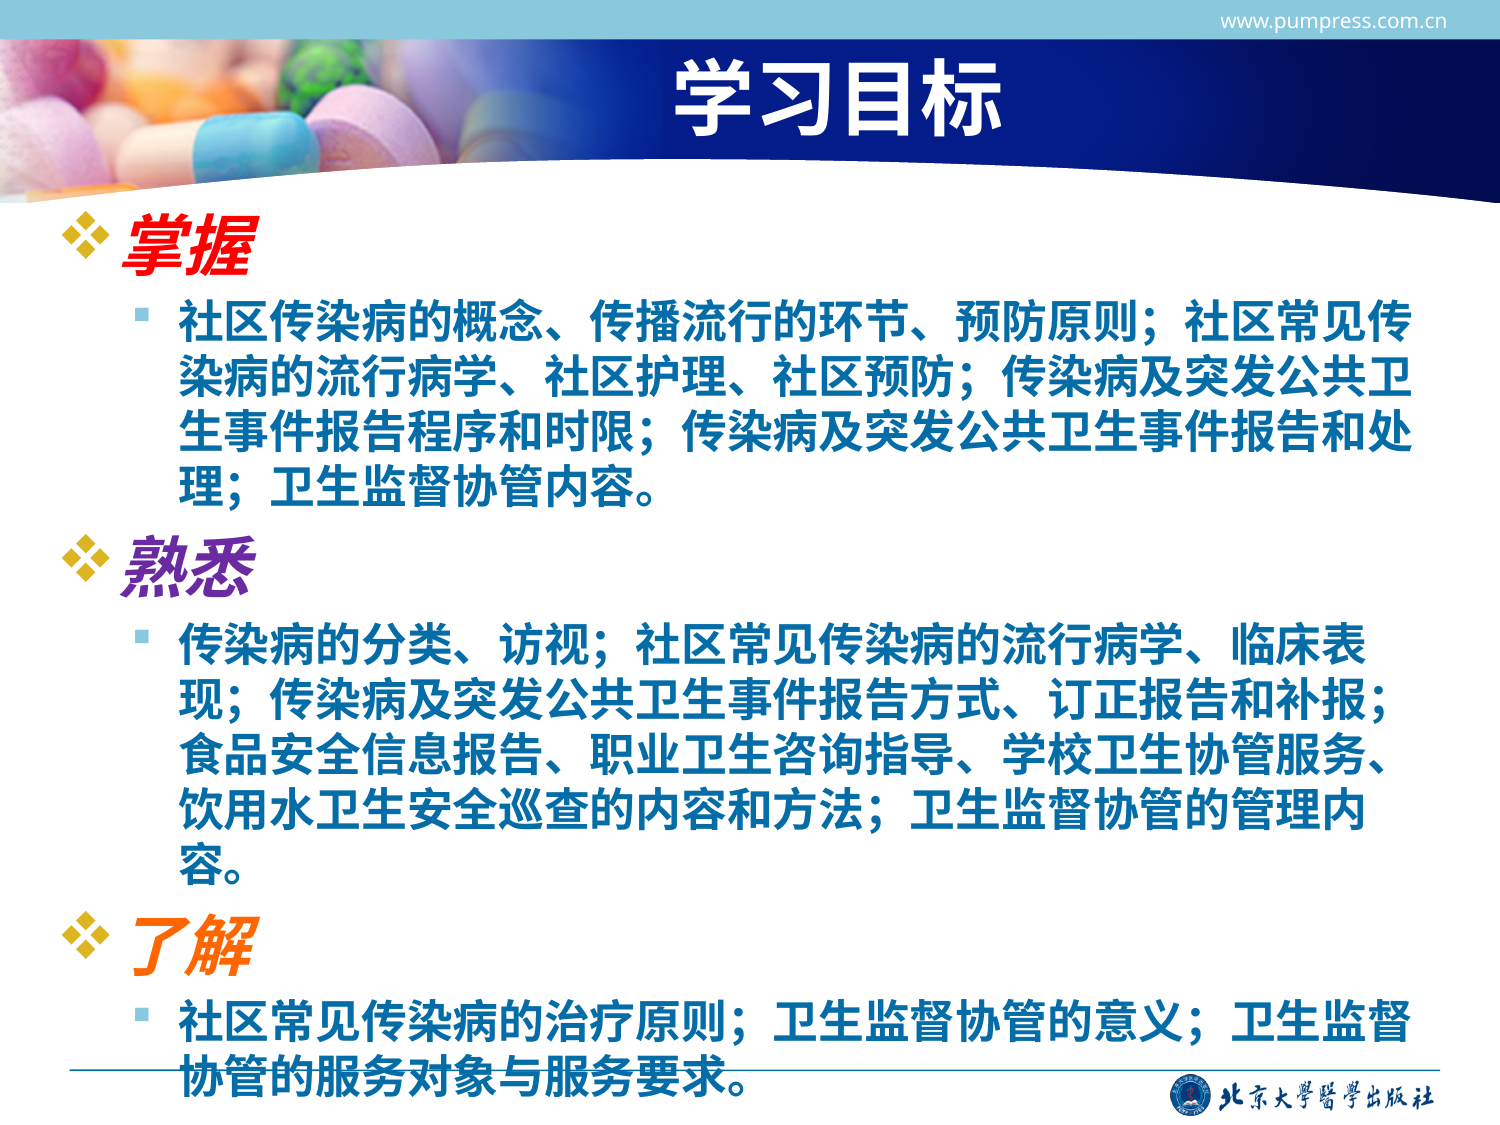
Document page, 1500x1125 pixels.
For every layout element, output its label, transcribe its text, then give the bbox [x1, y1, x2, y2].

picture [0, 40, 1500, 203]
picture [1170, 1074, 1436, 1118]
slide_number www.pumpress.com.cn [1024, 0, 1463, 38]
list 掌握 社区传染病的概念、传播流行的环节、预防原则；社区常见传染病的流行病学、社区护理、社区预防；传染病及突发公共卫生事件报告程序和时限；传染病及突发公共卫生事件报告和处理；卫生监督协管内容。 熟悉 传染病的分类、访视；社区常见传染病的流行病学、临床表现；传染病及突发公共卫生事件报告方式、订正报告和补报；食品安全信息报告、职业卫生咨询指导、学校卫生协管服务、饮用水卫生安全巡查的内容和方法；卫生监督协管的管理内容。 了解 社区常见传染病的治疗原则；卫生监督协管的意义；卫生监督协管的服务对象与服务要求。 [41, 196, 1459, 1071]
title 学习目标 [174, 49, 1500, 143]
